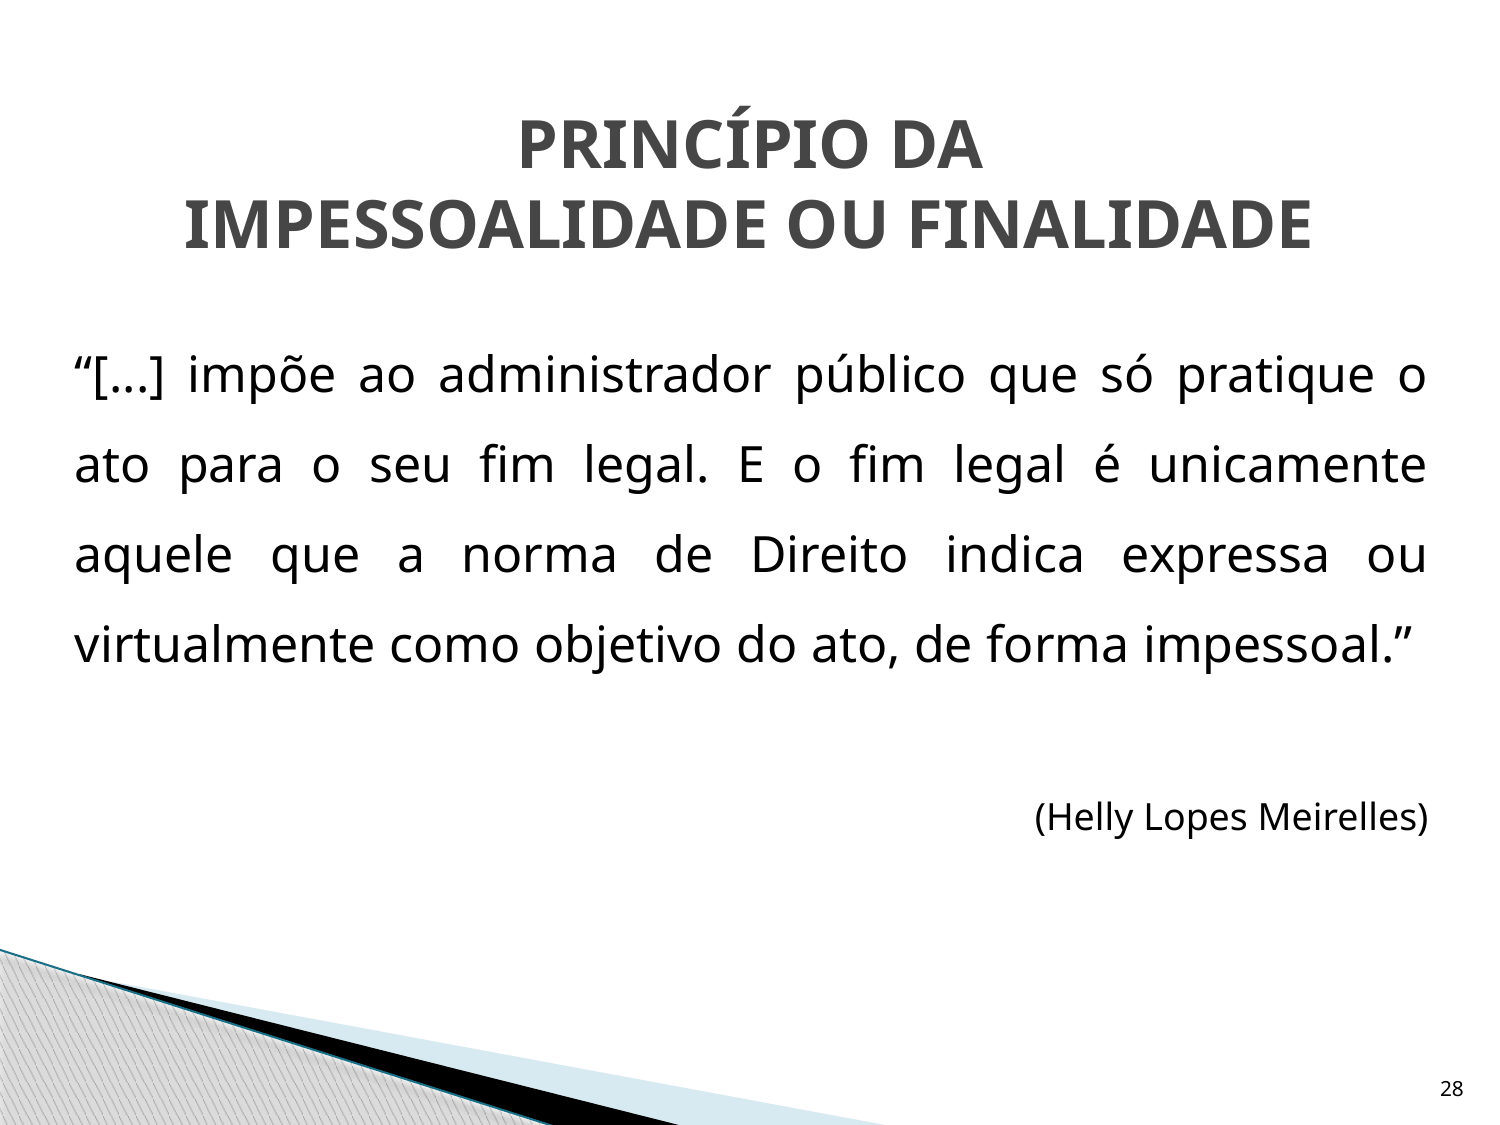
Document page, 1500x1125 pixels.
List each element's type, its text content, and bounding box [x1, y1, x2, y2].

slide_number 28 [1418, 1051, 1479, 1112]
title PRINCÍPIO DA IMPESSOALIDADE OU FINALIDADE [0, 58, 1500, 305]
list “[...] impõe ao administrador público que só pratique o ato para o seu fim legal. E o fim legal é unicamente aquele que a norma de Direito indica expressa ou virtualmente como objetivo do ato, de forma impessoal.” (Helly Lopes Meirelles) [0, 305, 1444, 1043]
